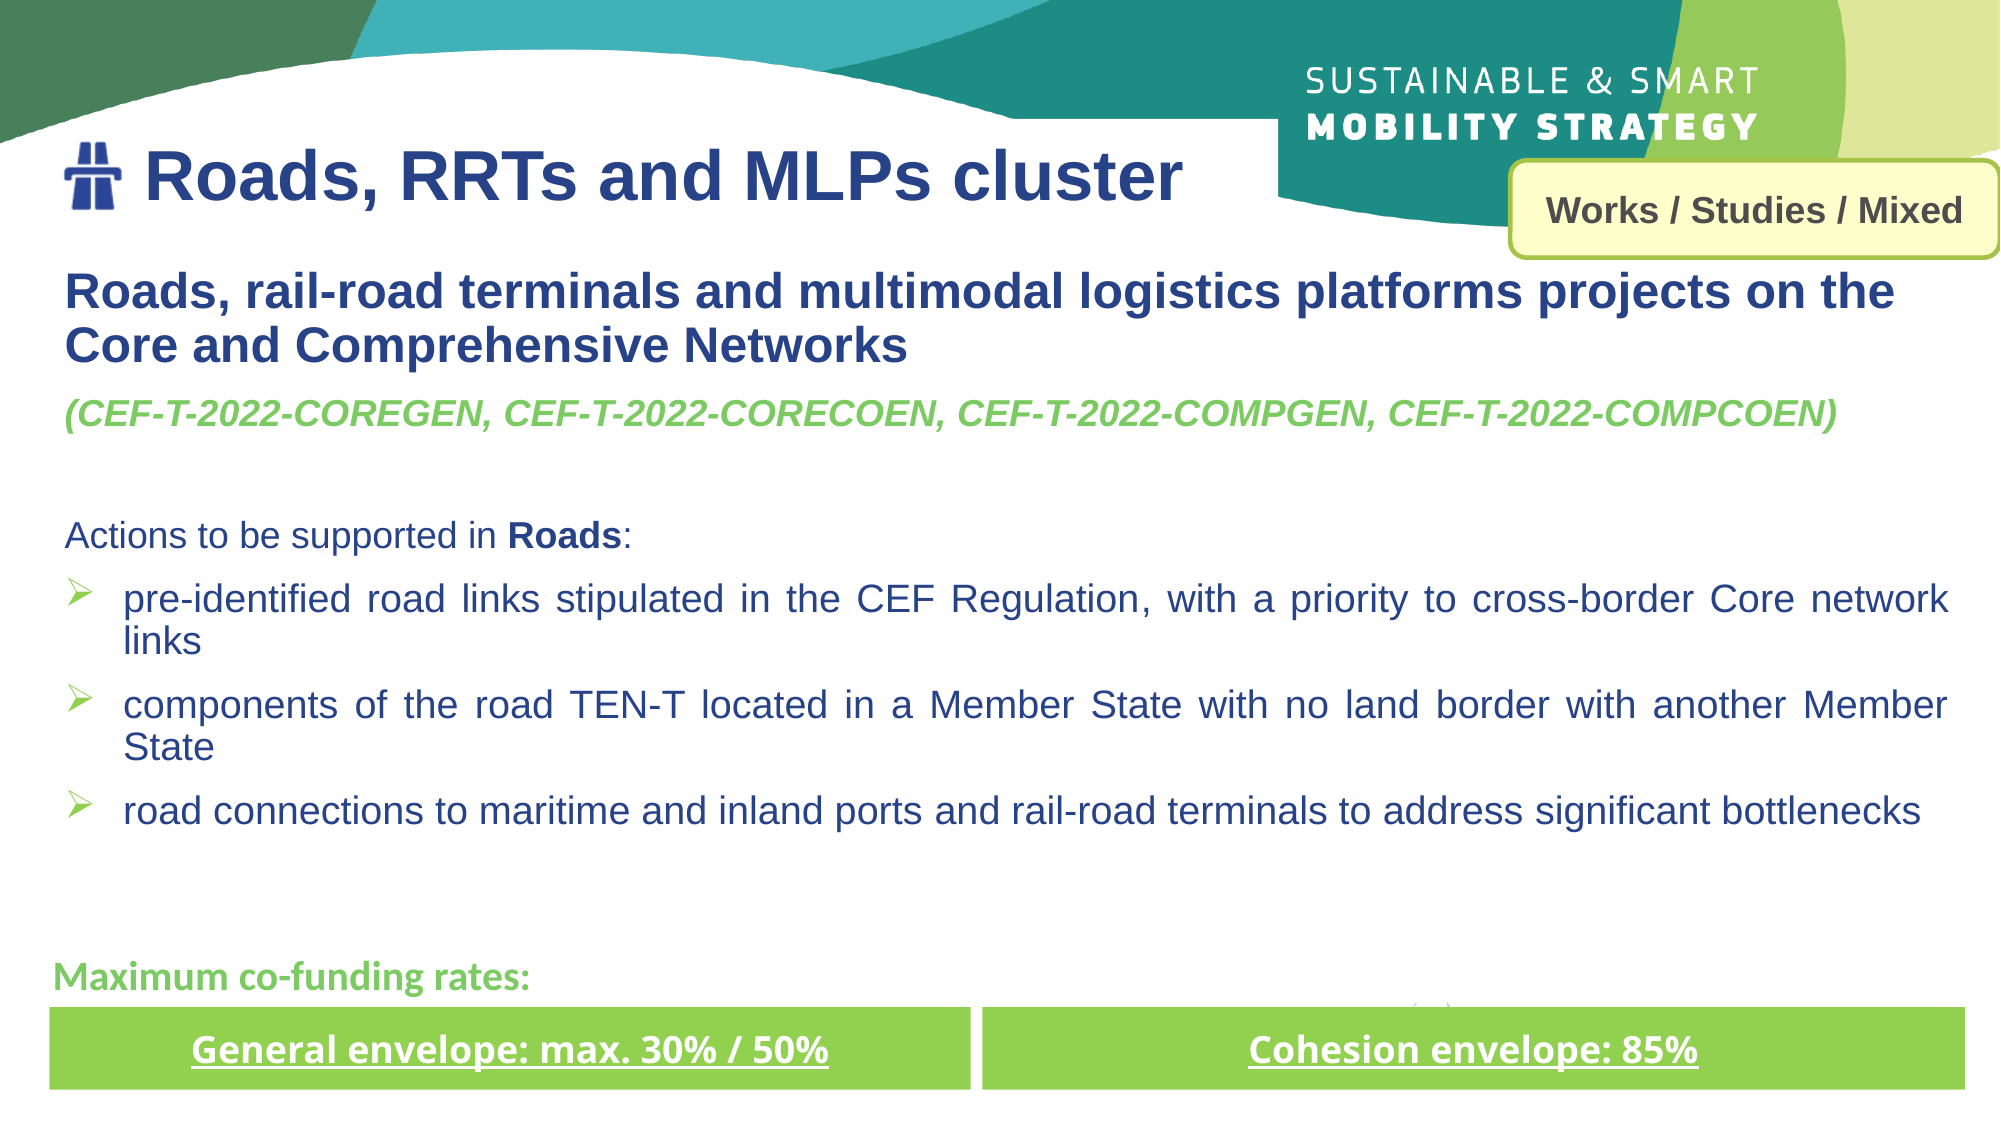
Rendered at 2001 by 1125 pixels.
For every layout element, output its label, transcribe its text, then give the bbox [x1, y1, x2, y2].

text_box Maximum co-funding rates: [37, 941, 702, 1007]
text_box Works / Studies / Mixed [1510, 160, 2000, 258]
title Roads, RRTs and MLPs cluster [129, 118, 1279, 237]
picture [1342, 1002, 1953, 1007]
text_box General envelope: max. 30% / 50% [49, 1007, 971, 1090]
picture [0, 0, 2000, 227]
list Roads, rail-road terminals and multimodal logistics platforms projects on the Core and Comprehensive Networks (CEF-T-2022-COREGEN, CEF-T-2022-CORECOEN, CEF-T-2022-COMPGEN, CEF-T-2022-COMPCOEN) Actions to be supported in Roads: pre-identified road links stipulated in the CEF Regulation, with a priority to cross-border Core network links components of the road TEN-T located in a Member State with no land border with another Member State road connections to maritime and inland ports and rail-road terminals to address significant bottlenecks [49, 257, 1965, 942]
text_box Cohesion envelope: 85% [982, 1007, 1965, 1090]
